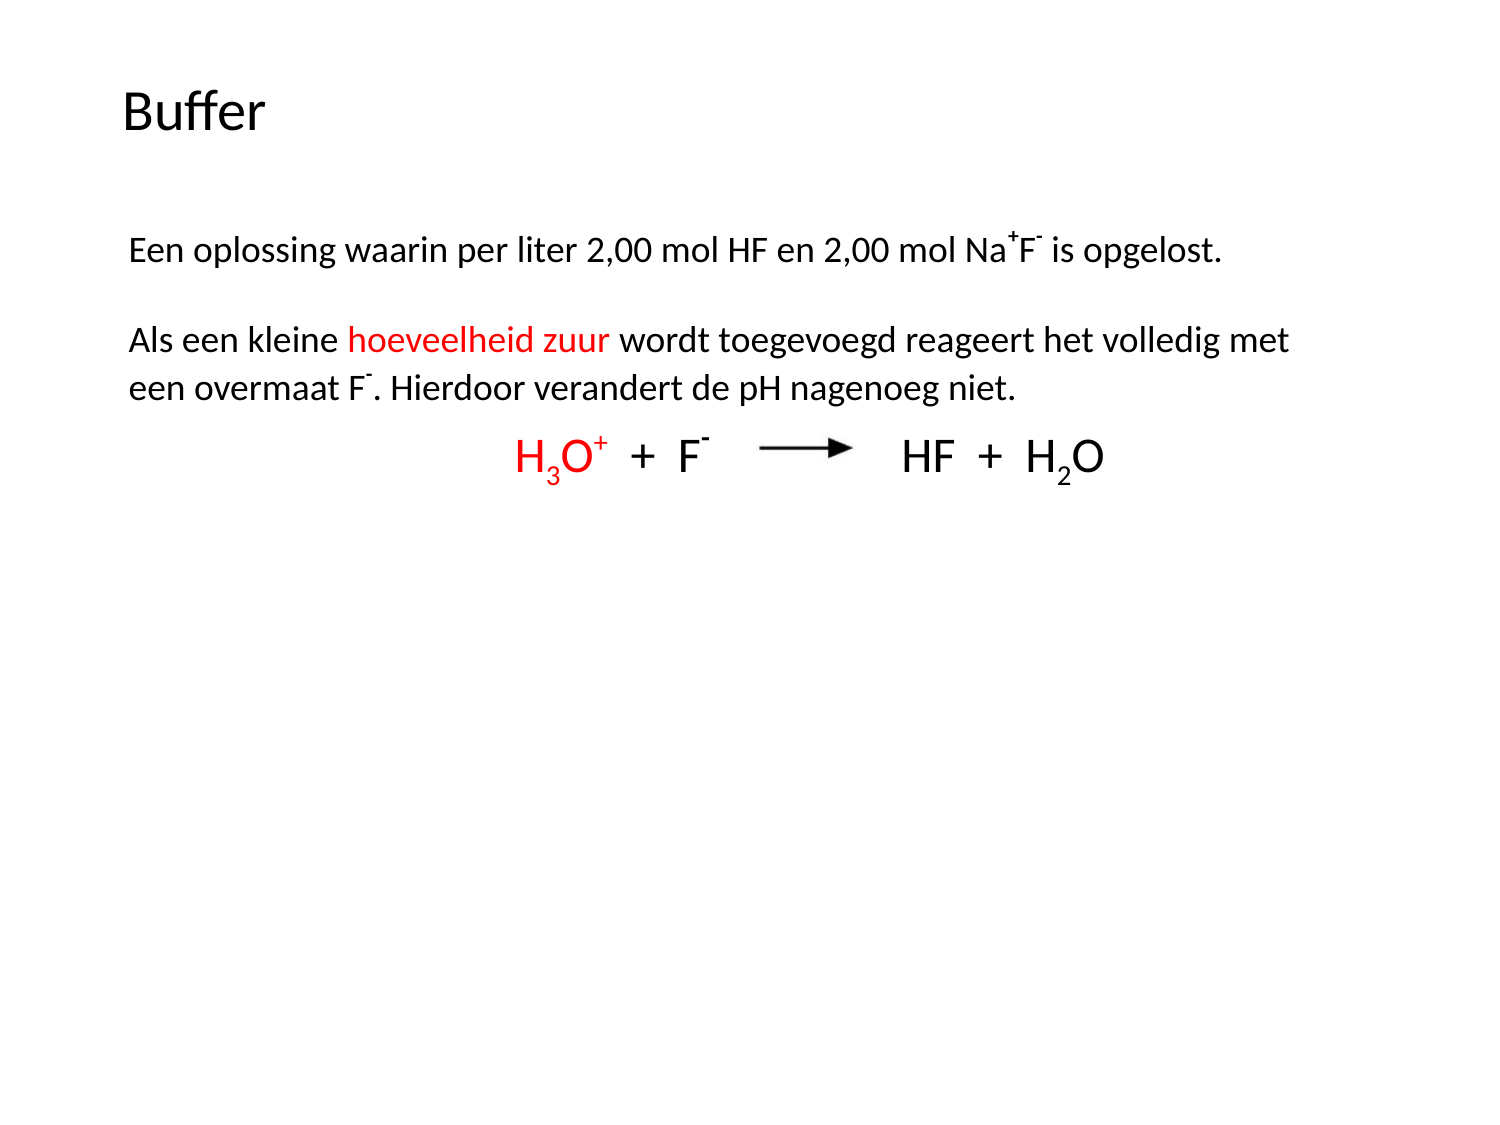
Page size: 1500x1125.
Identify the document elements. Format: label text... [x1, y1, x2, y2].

text_box Een buffer is bijvoorbeeld: Een oplossing waarin per liter 2,00 mol HF en 2,00 mol Na+F- is opgelost. Als een kleine hoeveelheid zuur wordt toegevoegd reageert het volledig met een overmaat F-. Hierdoor verandert de pH nagenoeg niet. [113, 169, 1314, 596]
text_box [494, 411, 1204, 488]
text_box Buffer [108, 64, 282, 150]
